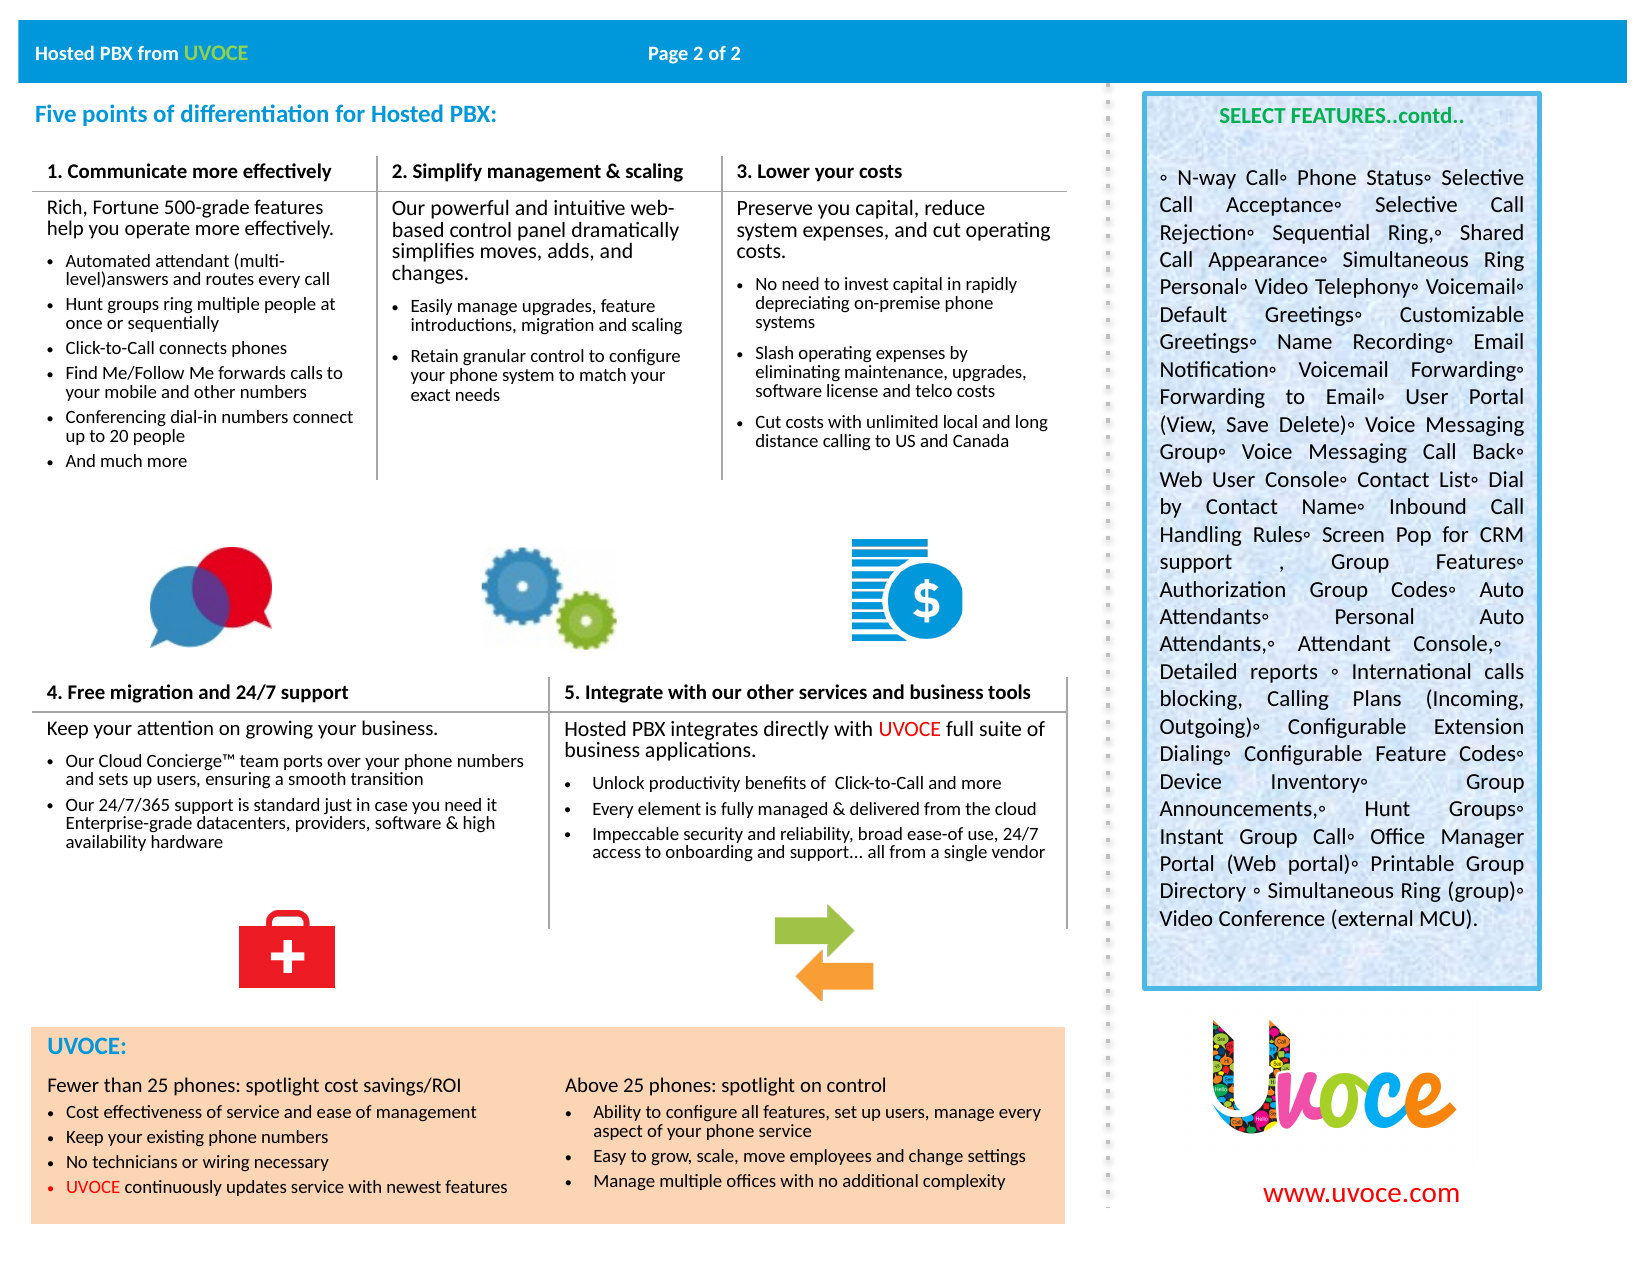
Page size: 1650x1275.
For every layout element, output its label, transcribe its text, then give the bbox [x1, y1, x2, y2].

table_header 1. Communicate more effectively [32, 156, 376, 191]
table_cell Above 25 phones: spotlight on control Ability to configure all features, set up users, manage every aspect of your phone service Easy to grow, scale, move employees and change settings Manage multiple offices with no additional complexity [549, 1069, 1065, 1224]
table_header 5. Integrate with our other services and business tools [550, 677, 1066, 711]
title Hosted PBX from UVOCE Page 2 of 2 [18, 20, 1627, 83]
picture [1183, 997, 1479, 1167]
picture [851, 539, 963, 641]
picture [915, 580, 939, 622]
picture [482, 530, 616, 667]
table_header 3. Lower your costs [723, 156, 1067, 191]
table_cell Our powerful and intuitive web-based control panel dramatically simplifies moves, adds, and changes. Easily manage upgrades, feature introductions, migration and scaling Retain granular control to configure your phone system to match your exact needs [378, 192, 721, 480]
picture [238, 909, 336, 988]
text_box SELECT FEATURES..contd.. ◦ N-way Call◦ Phone Status◦ Selective Call Acceptance◦ Selective Call Rejection◦ Sequential Ring,◦ Shared Call Appearance◦ Simultaneous Ring Personal◦ Video Telephony◦ Voicemail◦ Default Greetings◦ Customizable Greetings◦ Name Recording◦ Email Notification◦ Voicemail Forwarding◦ Forwarding to Email◦ User Portal (View, Save Delete)◦ Voice Messaging Group◦ Voice Messaging Call Back◦ Web User Console◦ Contact List◦ Dial by Contact Name◦ Inbound Call Handling Rules◦ Screen Pop for CRM support , Group Features◦ Authorization Group Codes◦ Auto Attendants◦ Personal Auto Attendants,◦ Attendant Console,◦ Detailed reports ◦ International calls blocking, Calling Plans (Incoming, Outgoing)◦ Configurable Extension Dialing◦ Configurable Feature Codes◦ Device Inventory◦ Group Announcements,◦ Hunt Groups◦ Instant Group Call◦ Office Manager Portal (Web portal)◦ Printable Group Directory ◦ Simultaneous Ring (group)◦ Video Conference (external MCU). [1144, 93, 1540, 989]
table_header 4. Free migration and 24/7 support [32, 677, 548, 711]
table_header 2. Simplify management & scaling [378, 156, 721, 191]
table_cell Rich, Fortune 500-grade features help you operate more effectively. Automated attendant (multi-level)answers and routes every call Hunt groups ring multiple people at once or sequentially Click-to-Call connects phones Find Me/Follow Me forwards calls to your mobile and other numbers Conferencing dial-in numbers connect up to 20 people And much more [32, 192, 376, 480]
table_header UVOCE: [31, 1027, 1065, 1069]
picture [774, 904, 874, 1001]
text_box Five points of differentiation for Hosted PBX: [18, 82, 1067, 150]
table_cell Preserve you capital, reduce system expenses, and cut operating costs. No need to invest capital in rapidly depreciating on-premise phone systems Slash operating expenses by eliminating maintenance, upgrades, software license and telco costs Cut costs with unlimited local and long distance calling to US and Canada [723, 192, 1067, 480]
table_cell Fewer than 25 phones: spotlight cost savings/ROI Cost effectiveness of service and ease of management Keep your existing phone numbers No technicians or wiring necessary UVOCE continuously updates service with newest features [31, 1069, 549, 1224]
picture [149, 547, 272, 649]
table_cell Keep your attention on growing your business. Our Cloud Concierge™ team ports over your phone numbers and sets up users, ensuring a smooth transition Our 24/7/365 support is standard just in case you need it Enterprise-grade datacenters, providers, software & high availability hardware [32, 713, 548, 929]
table_cell Hosted PBX integrates directly with UVOCE full suite of business applications. Unlock productivity benefits of Click-to-Call and more Every element is fully managed & delivered from the cloud Impeccable security and reliability, broad ease-of use, 24/7 access to onboarding and support... all from a single vendor [550, 713, 1066, 929]
text_box www.uvoce.com [1136, 1166, 1588, 1217]
